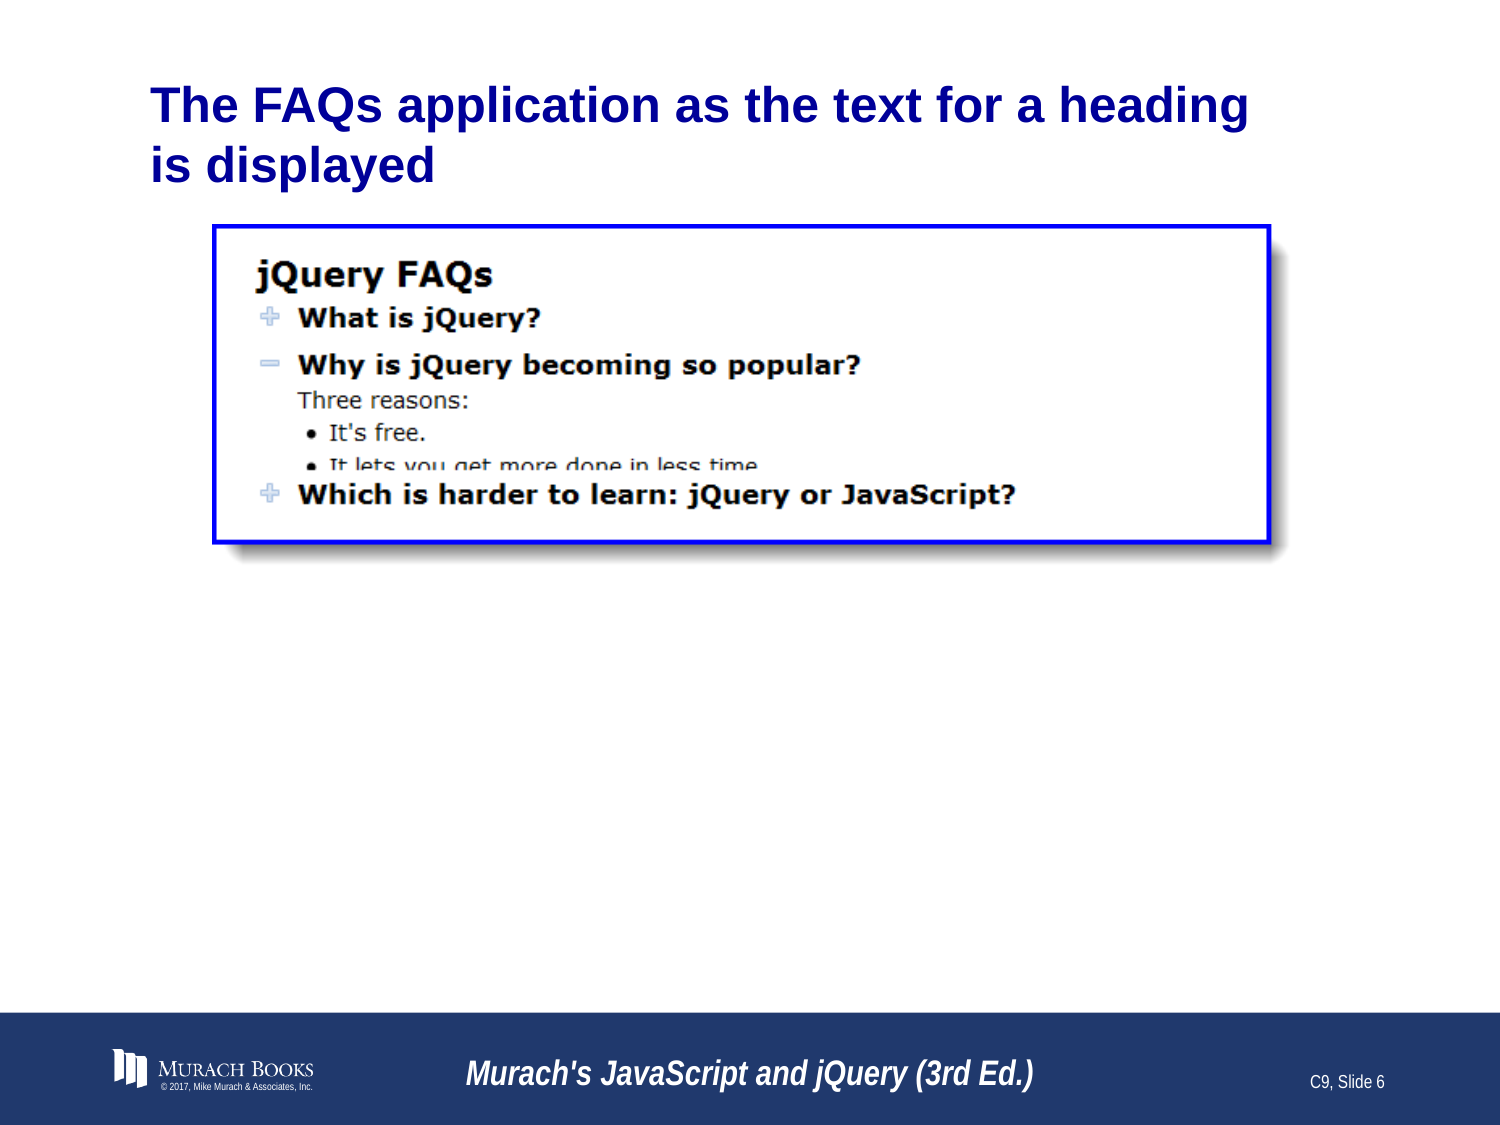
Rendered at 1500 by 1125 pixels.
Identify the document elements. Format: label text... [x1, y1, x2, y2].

slide_number C9, Slide 6 [1087, 1025, 1400, 1100]
title The FAQs application as the text for a heading is displayed [150, 72, 1350, 194]
footer © 2017, Mike Murach & Associates, Inc. [12, 1025, 463, 1100]
picture [212, 224, 1291, 566]
slide_number Murach's JavaScript and jQuery (3rd Ed.) [463, 1025, 1050, 1100]
